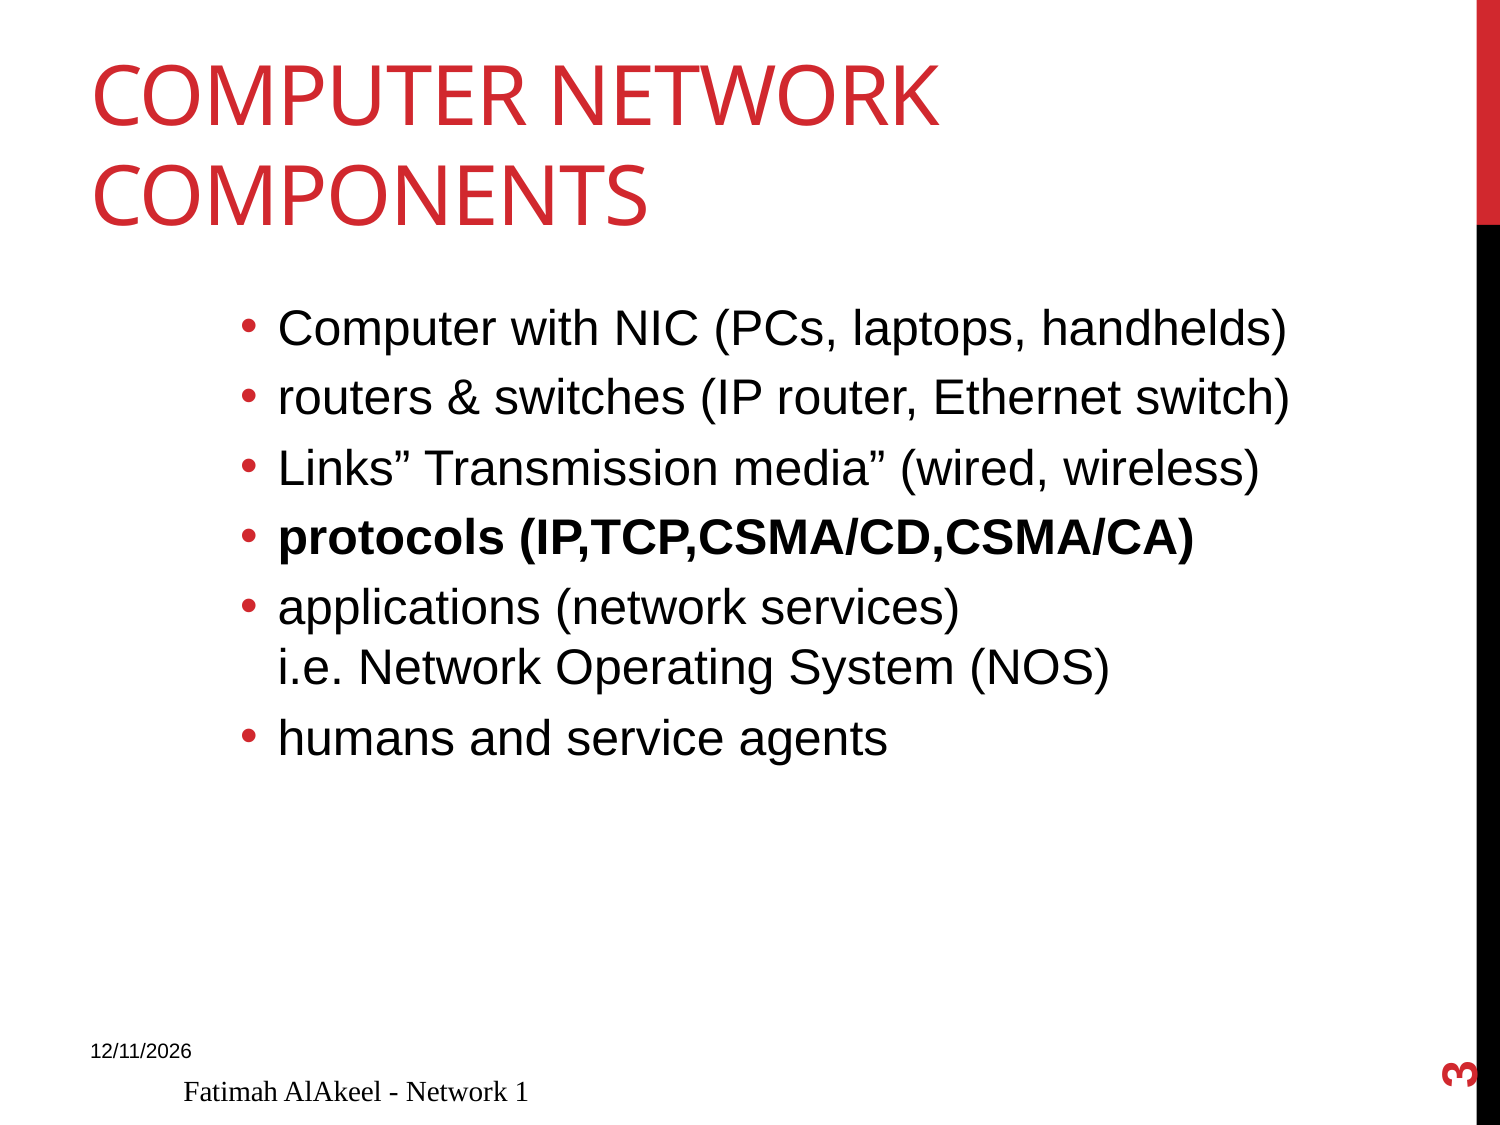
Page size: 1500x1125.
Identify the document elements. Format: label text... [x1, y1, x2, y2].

list Computer with NIC (PCs, laptops, handhelds) routers & switches (IP router, Ethernet switch) Links” Transmission media” (wired, wireless) protocols (IP,TCP,CSMA/CD,CSMA/CA) applications (network services) i.e. Network Operating System (NOS) humans and service agents [75, 287, 1325, 1005]
title Computer Network Components [75, 25, 1025, 250]
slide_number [75, 1012, 638, 1063]
footer Fatimah AlAkeel - Network 1 [75, 1065, 638, 1112]
slide_number 3 [1427, 887, 1488, 1104]
